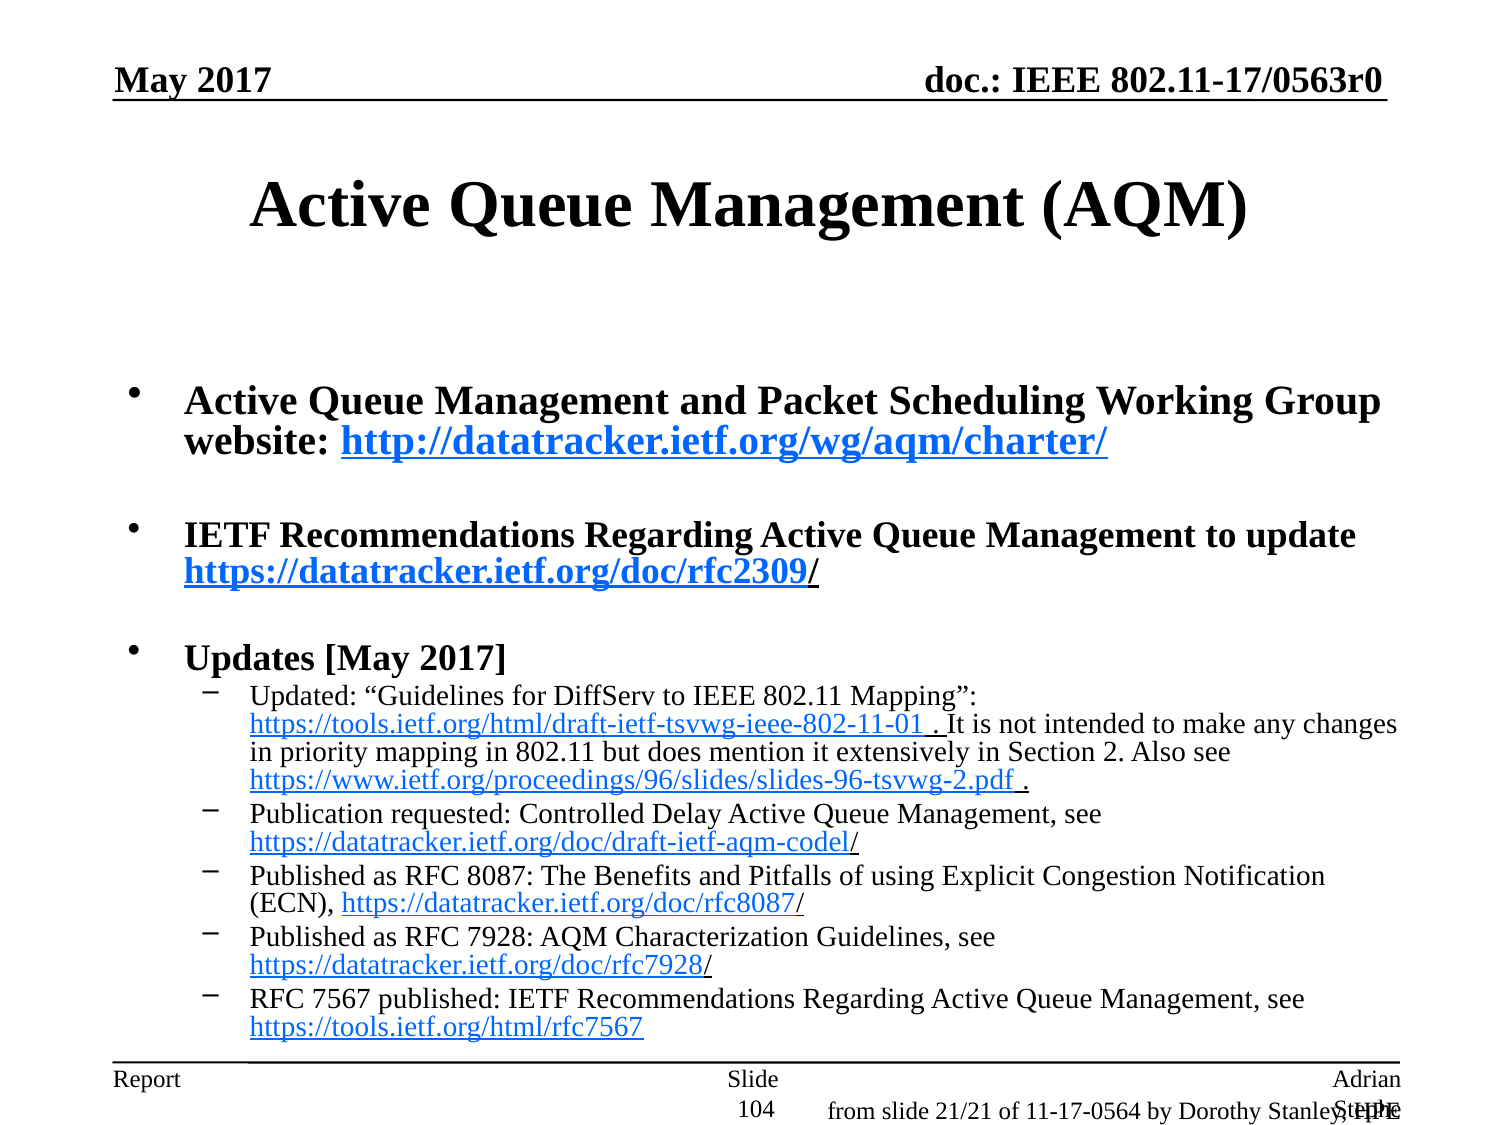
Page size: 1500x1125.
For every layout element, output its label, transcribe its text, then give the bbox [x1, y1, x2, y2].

text_box from slide 21/21 of 11-17-0564 by Dorothy Stanley, HPE [343, 1087, 1417, 1125]
footer Adrian Stephens, Intel Corporation [1324, 1061, 1402, 1087]
title Active Queue Management (AQM) [112, 112, 1388, 275]
list Active Queue Management and Packet Scheduling Working Group website: http://datatracker.ietf.org/wg/aqm/charter/ IETF Recommendations Regarding Active Queue Management to update https://datatracker.ietf.org/doc/rfc2309/ Updates [May 2017] Updated: “Guidelines for DiffServ to IEEE 802.11 Mapping”: https://tools.ietf.org/html/draft-ietf-tsvwg-ieee-802-11-01 . It is not intended to make any changes in priority mapping in 802.11 but does mention it extensively in Section 2. Also see https://www.ietf.org/proceedings/96/slides/slides-96-tsvwg-2.pdf . Publication requested: Controlled Delay Active Queue Management, see https://datatracker.ietf.org/doc/draft-ietf-aqm-codel/ Published as RFC 8087: The Benefits and Pitfalls of using Explicit Congestion Notification (ECN), https://datatracker.ietf.org/doc/rfc8087/ Published as RFC 7928: AQM Characterization Guidelines, see https://datatracker.ietf.org/doc/rfc7928/ RFC 7567 published: IETF Recommendations Regarding Active Queue Management, see https://tools.ietf.org/html/rfc7567 [112, 275, 1425, 1050]
slide_number Slide 104 [711, 1061, 801, 1087]
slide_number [114, 54, 374, 101]
